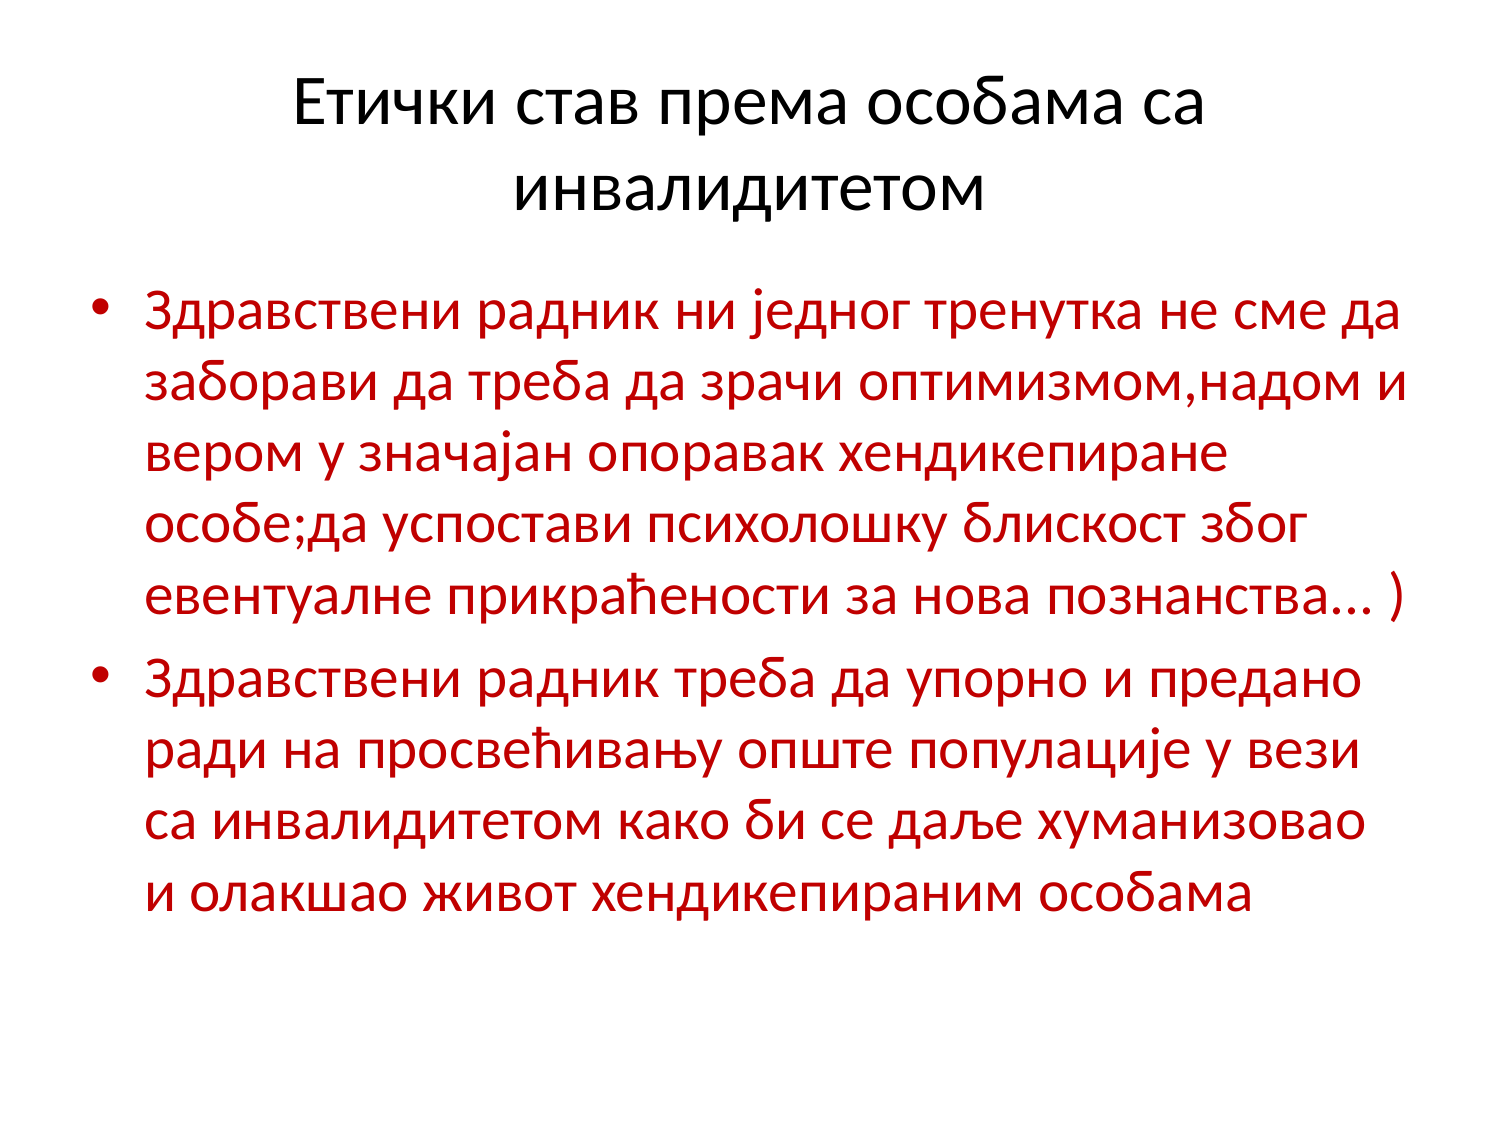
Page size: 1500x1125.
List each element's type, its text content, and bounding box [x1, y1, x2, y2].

list Здравствени радник ни једног тренутка не сме да заборави да треба да зрачи оптимизмом,надом и вером у значајан опоравак хендикепиране особе;да успостави психолошку блискост због евентуалне прикраћености за нова познанства... ) Здравствени радник треба да упорно и предано ради на просвећивању опште популације у вези са инвалидитетом како би се даље хуманизовао и олакшао живот хендикепираним особама [75, 262, 1425, 1005]
title Етички став према особама са инвалидитетом [75, 45, 1425, 233]
